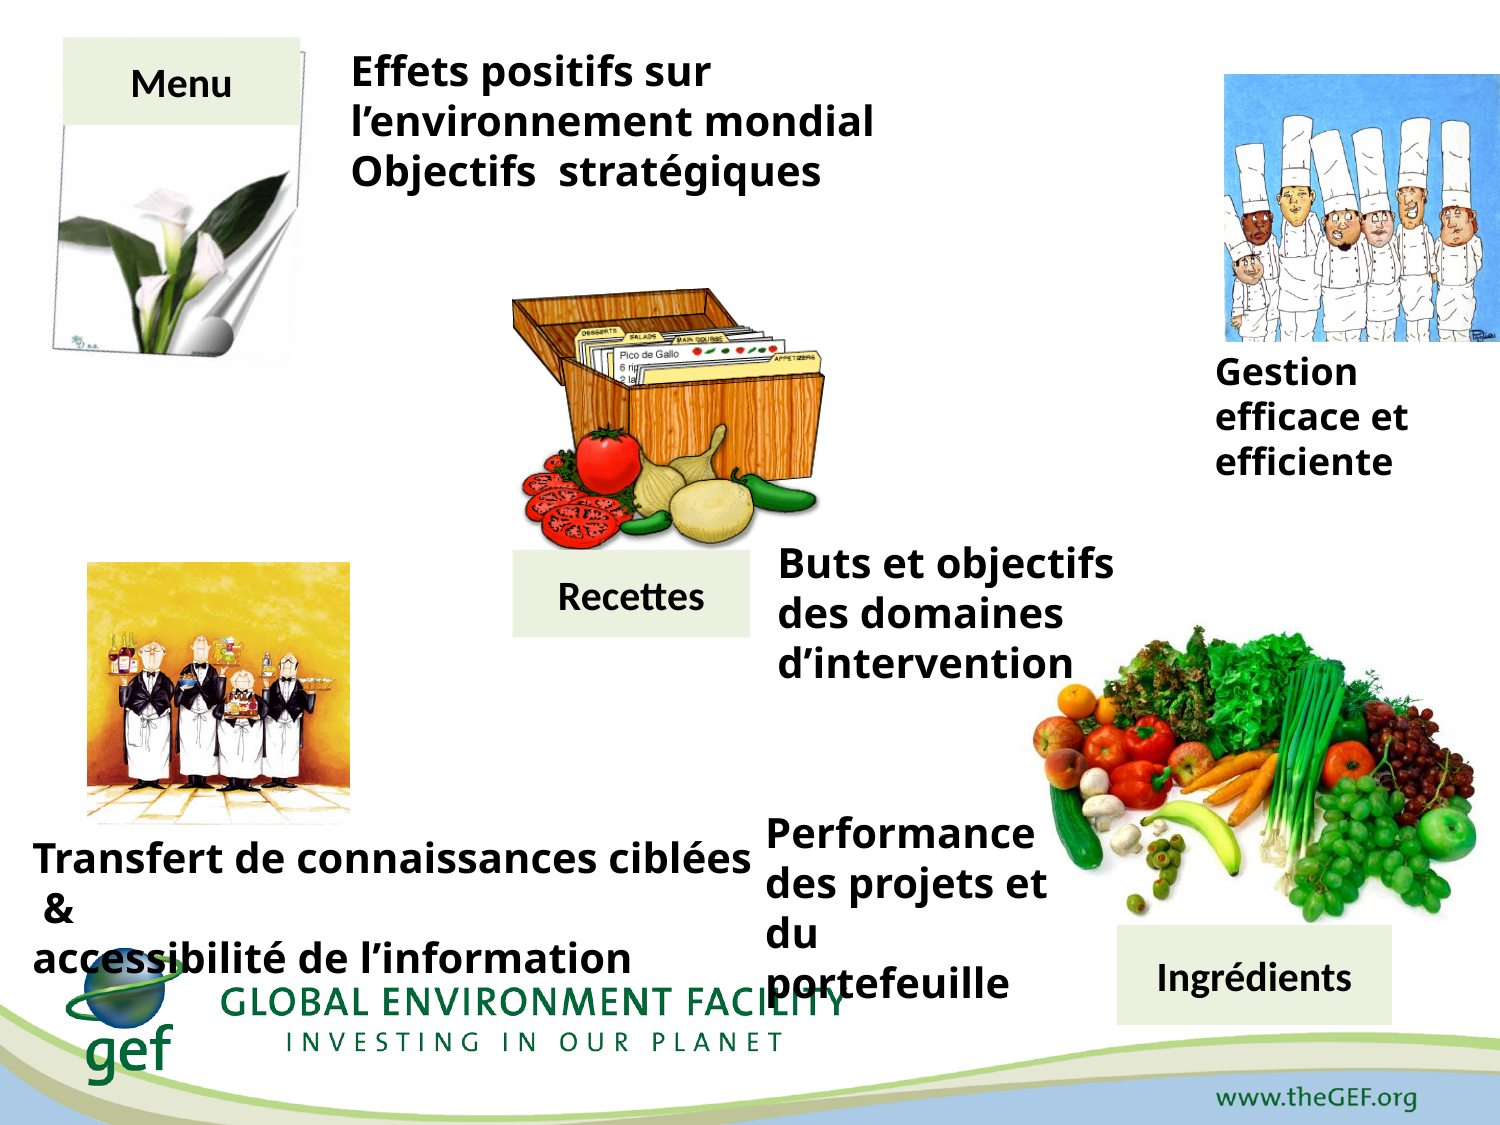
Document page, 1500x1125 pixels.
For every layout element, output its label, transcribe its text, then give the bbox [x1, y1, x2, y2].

picture [1, 0, 335, 400]
text_box Ingrédients [1115, 943, 1394, 1027]
picture [1224, 74, 1500, 343]
text_box Transfert de connaissances ciblées & accessibilité de l’information [17, 824, 768, 1040]
text_box Gestion efficace et efficiente [1200, 340, 1500, 491]
picture [0, 612, 1500, 1125]
picture [512, 287, 826, 551]
text_box Performance des projets et du portefeuille [750, 799, 1063, 1065]
text_box Recettes [511, 557, 752, 639]
text_box Effets positifs sur l’environnement mondial Objectifs stratégiques [335, 37, 913, 253]
text_box Buts et objectifs des domaines d’intervention [762, 529, 1225, 744]
picture [87, 561, 351, 825]
